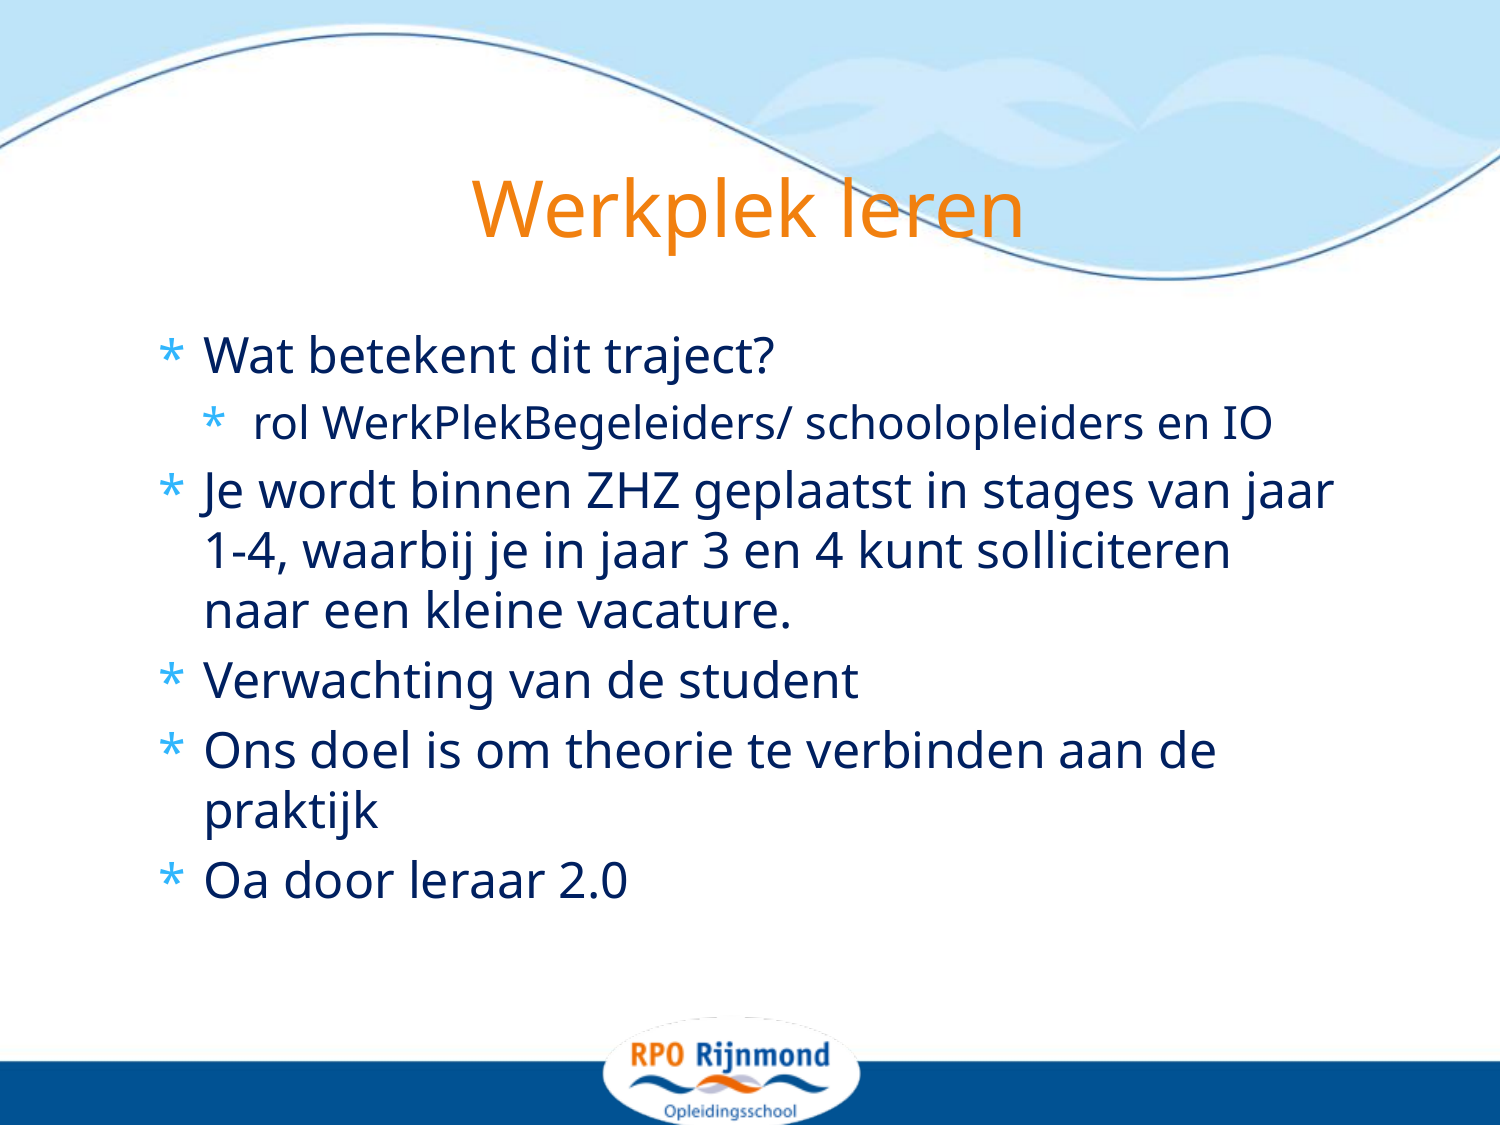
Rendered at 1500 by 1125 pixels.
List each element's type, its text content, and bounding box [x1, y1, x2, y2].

title Werkplek leren [75, 55, 1425, 261]
list Wat betekent dit traject? rol WerkPlekBegeleiders/ schoolopleiders en IO Je wordt binnen ZHZ geplaatst in stages van jaar 1-4, waarbij je in jaar 3 en 4 kunt solliciteren naar een kleine vacature. Verwachting van de student Ons doel is om theorie te verbinden aan de praktijk Oa door leraar 2.0 [143, 315, 1359, 1005]
picture [0, 0, 1500, 1125]
